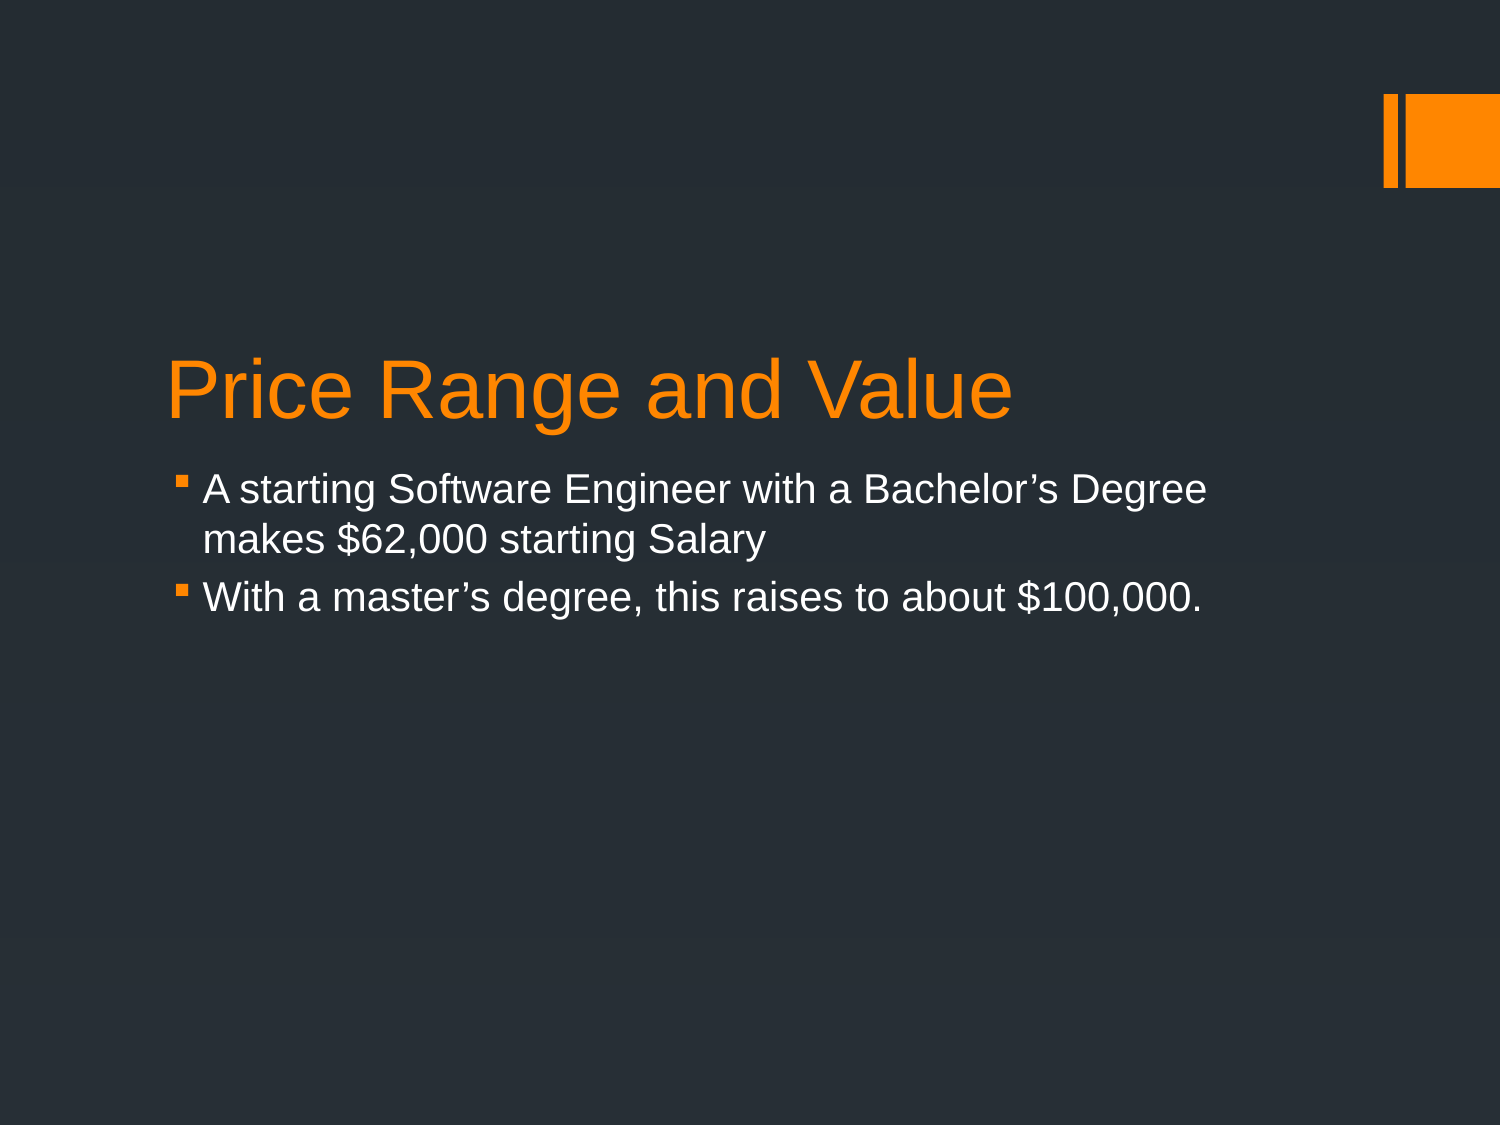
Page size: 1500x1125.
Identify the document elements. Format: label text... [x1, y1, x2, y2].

list A starting Software Engineer with a Bachelor’s Degree makes $62,000 starting Salary With a master’s degree, this raises to about $100,000. [150, 454, 1350, 1035]
title Price Range and Value [150, 253, 1350, 443]
